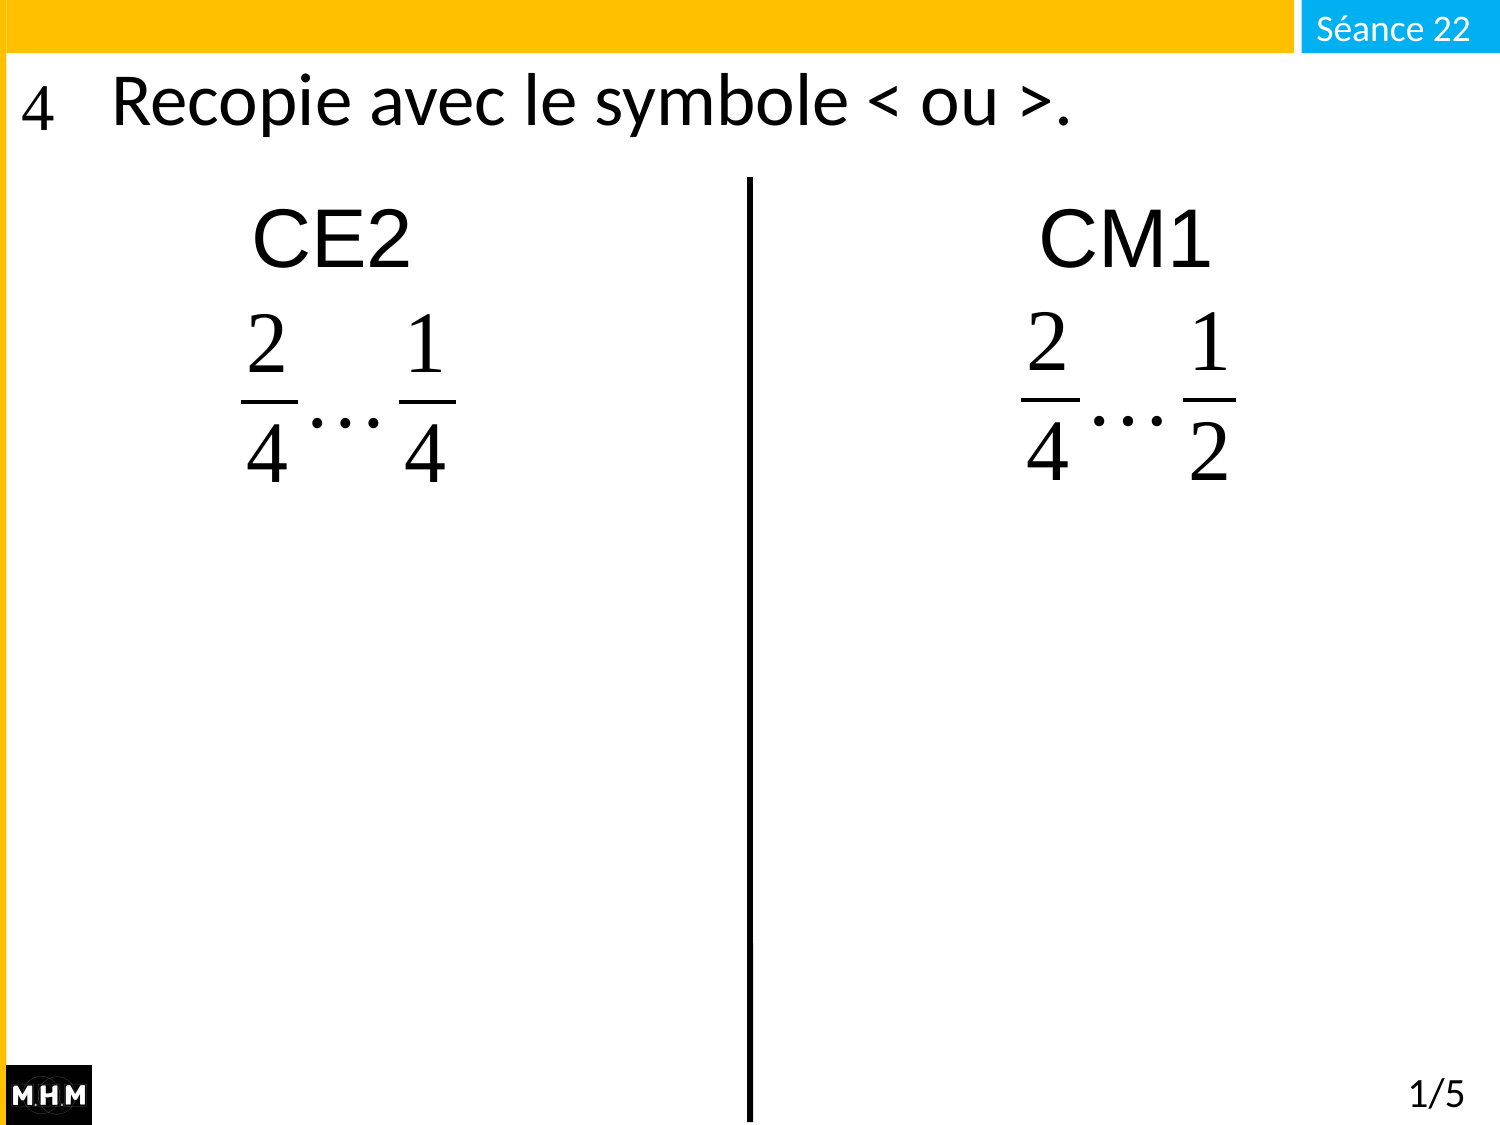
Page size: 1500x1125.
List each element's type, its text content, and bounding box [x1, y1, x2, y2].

text_box CE2 CM1 [236, 177, 1241, 296]
list 1/5 [1373, 1064, 1500, 1125]
picture [6, 1065, 92, 1125]
title Recopie avec le symbole < ou >. [96, 60, 1391, 149]
